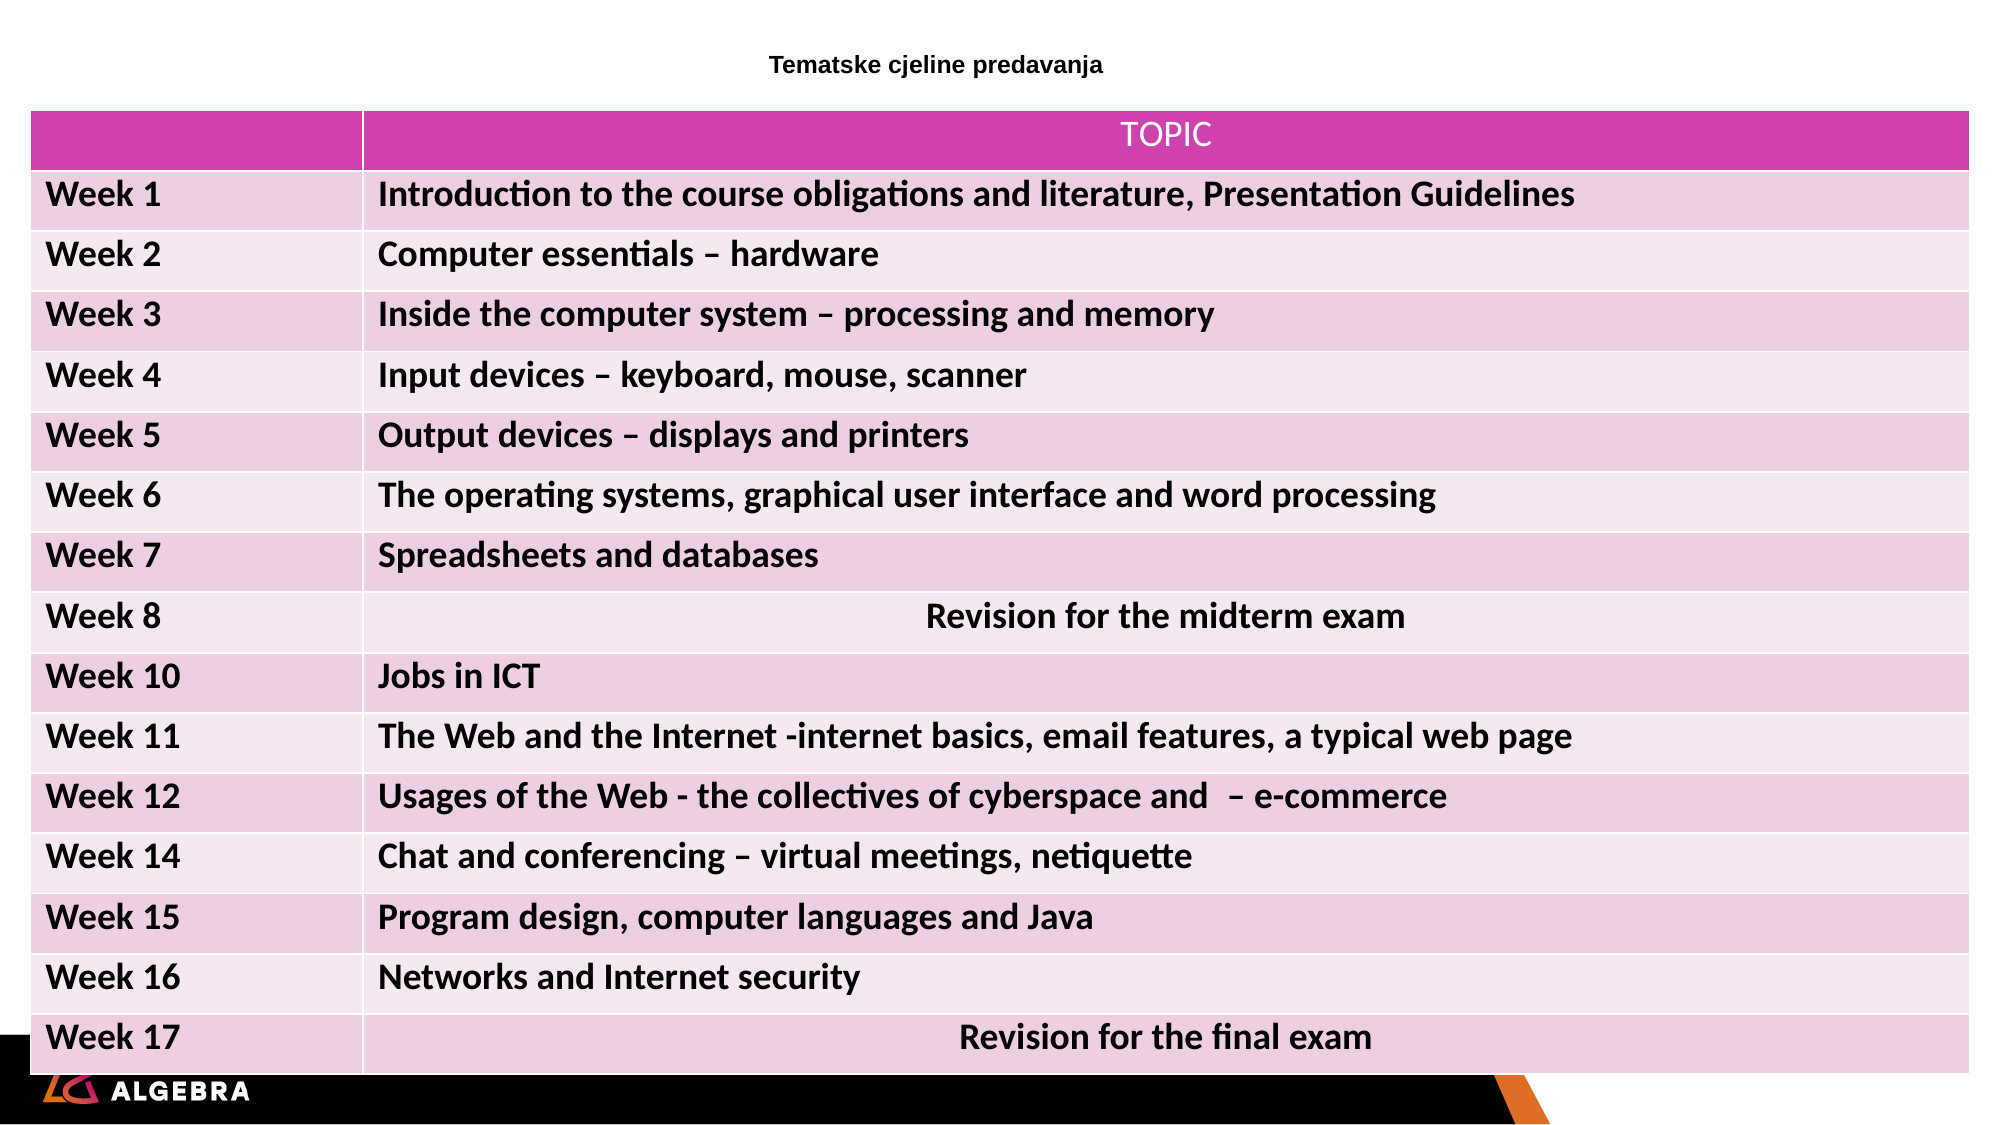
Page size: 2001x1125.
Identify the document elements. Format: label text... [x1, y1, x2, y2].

table_cell Week 16 [31, 955, 362, 1013]
table_cell Revision for the midterm exam [364, 593, 1969, 652]
table_cell Computer essentials – hardware [364, 232, 1969, 290]
table_cell The Web and the Internet -internet basics, email features, a typical web page [364, 714, 1969, 772]
table_cell Jobs in ICT [364, 654, 1969, 712]
table_cell Week 3 [31, 292, 362, 351]
table_cell Output devices – displays and printers [364, 413, 1969, 471]
table_cell Week 7 [31, 533, 362, 591]
table_cell Chat and conferencing – virtual meetings, netiquette [364, 834, 1969, 893]
table_cell Spreadsheets and databases [364, 533, 1969, 591]
table_cell Networks and Internet security [364, 955, 1969, 1013]
table_header [31, 111, 362, 170]
title Tematske cjeline predavanja [204, 46, 1661, 86]
table_cell Week 14 [31, 834, 362, 893]
picture [0, 1034, 1733, 1125]
table_header TOPIC [364, 111, 1969, 170]
table_cell Week 2 [31, 232, 362, 290]
table_cell Week 1 [31, 172, 362, 230]
table_cell Week 8 [31, 593, 362, 652]
table_cell Week 15 [31, 894, 362, 953]
table_cell Week 10 [31, 654, 362, 712]
table_cell Week 5 [31, 413, 362, 471]
table_cell Revision for the final exam [364, 1015, 1969, 1073]
table_cell Program design, computer languages and Java [364, 894, 1969, 953]
table_cell Inside the computer system – processing and memory [364, 292, 1969, 351]
table_cell Week 17 [31, 1015, 362, 1073]
table_cell Week 6 [31, 473, 362, 531]
table_cell Usages of the Web - the collectives of cyberspace and – e-commerce [364, 774, 1969, 832]
table_cell Week 11 [31, 714, 362, 772]
table_cell Input devices – keyboard, mouse, scanner [364, 352, 1969, 411]
table_cell Week 4 [31, 352, 362, 411]
table_cell Introduction to the course obligations and literature, Presentation Guidelines [364, 172, 1969, 230]
table_cell Week 12 [31, 774, 362, 832]
table_cell The operating systems, graphical user interface and word processing [364, 473, 1969, 531]
